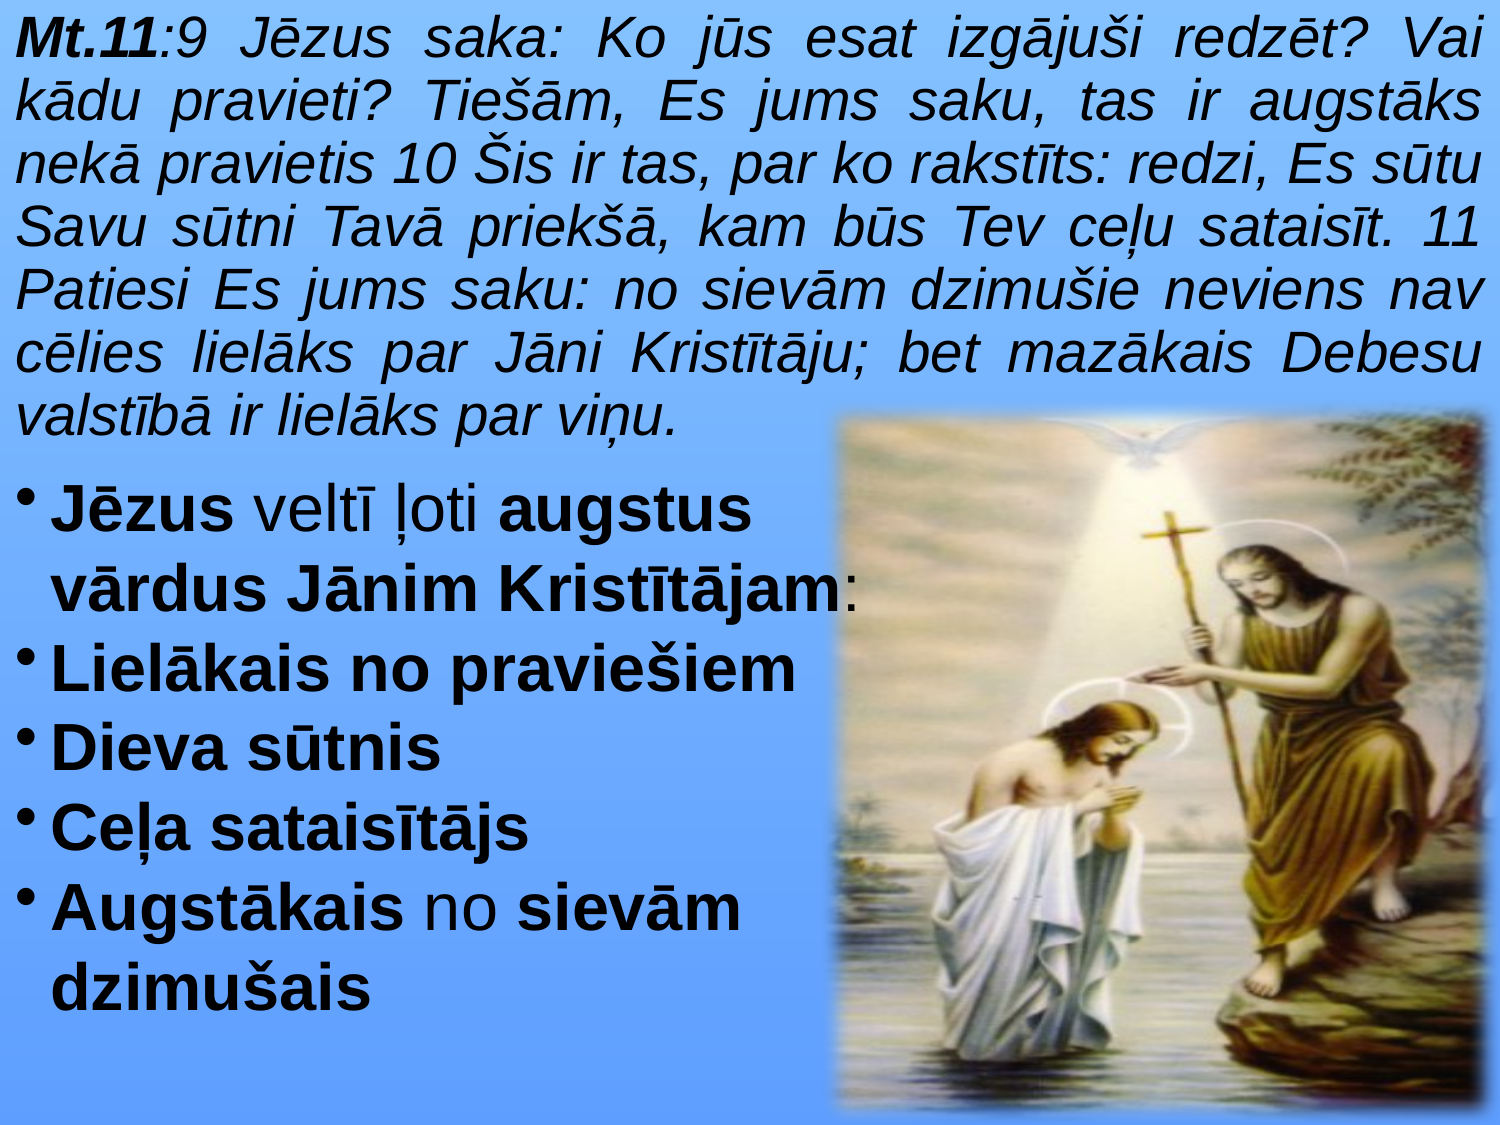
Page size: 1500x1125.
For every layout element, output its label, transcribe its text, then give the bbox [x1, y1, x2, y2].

text_box Jēzus veltī ļoti augstus vārdus Jānim Kristītājam: Lielākais no praviešiem Dieva sūtnis Ceļa sataisītājs Augstākais no sievām dzimušais [0, 456, 815, 1032]
picture [820, 398, 1500, 1125]
list Mt.11:9 Jēzus saka: Ko jūs esat izgājuši redzēt? Vai kādu pravieti? Tiešām, Es jums saku, tas ir augstāks nekā pravietis 10 Šis ir tas, par ko rakstīts: redzi, Es sūtu Savu sūtni Tavā priekšā, kam būs Tev ceļu sataisīt. 11 Patiesi Es jums saku: no sievām dzimušie neviens nav cēlies lielāks par Jāni Kristītāju; bet mazākais Debesu valstībā ir lielāks par viņu. [0, 0, 1500, 178]
